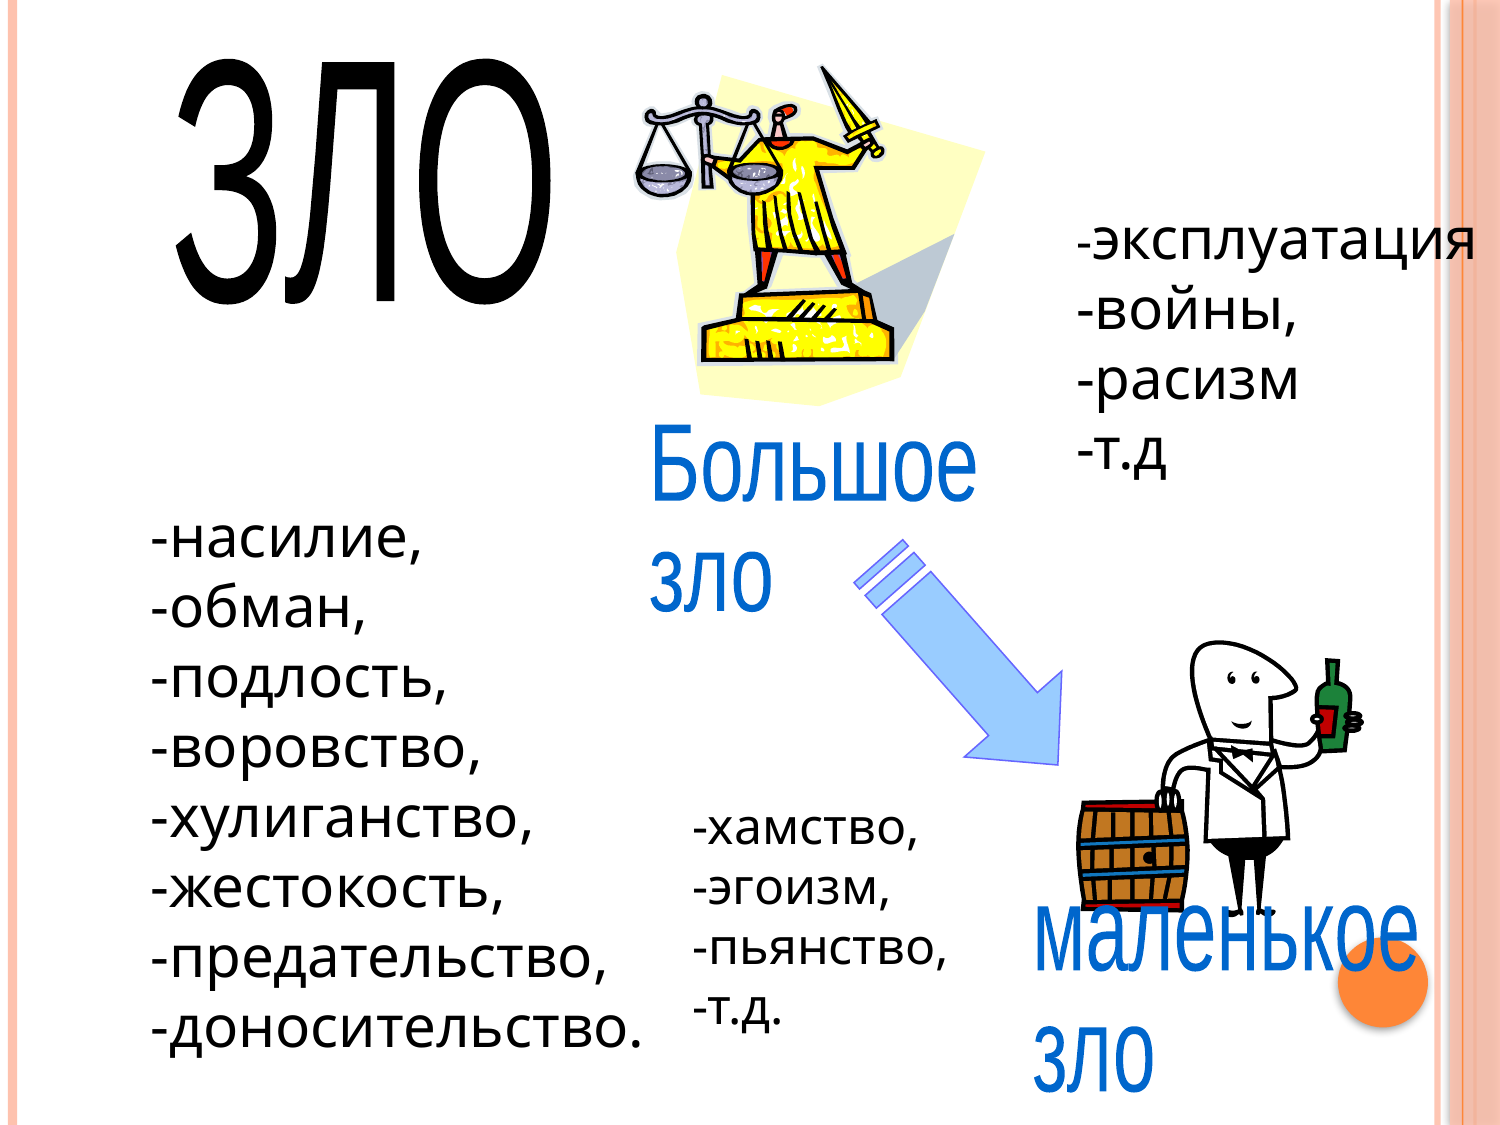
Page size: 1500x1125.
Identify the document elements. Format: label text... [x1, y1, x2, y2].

text_box -насилие, -обман, -подлость, -воровство, -хулиганство, -жестокость, -предательство, -доносительство. [135, 491, 660, 1067]
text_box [632, 58, 1489, 613]
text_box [690, 526, 1418, 1094]
